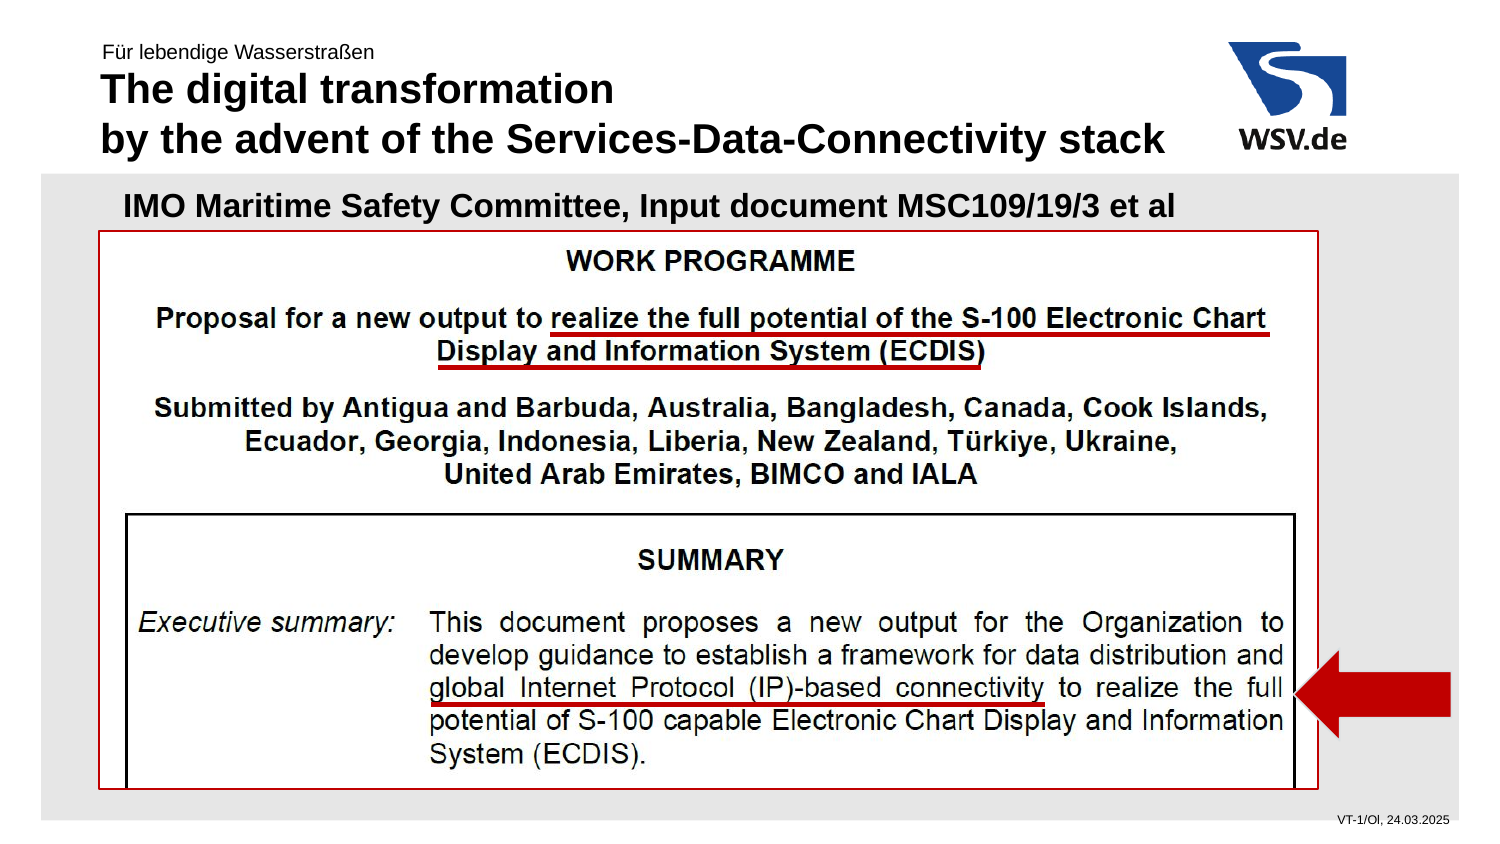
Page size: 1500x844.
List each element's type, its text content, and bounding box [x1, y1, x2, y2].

text_box IMO Maritime Safety Committee, Input document MSC109/19/3 et al [108, 171, 1202, 230]
picture [100, 231, 1318, 789]
text_box VT-1/Ol, 24.03.2025 [1316, 773, 1471, 835]
picture [1228, 42, 1347, 150]
text_box The digital transformation by the advent of the Services-Data-Connectivity stack [100, 64, 1205, 162]
text_box [1321, 648, 1452, 741]
